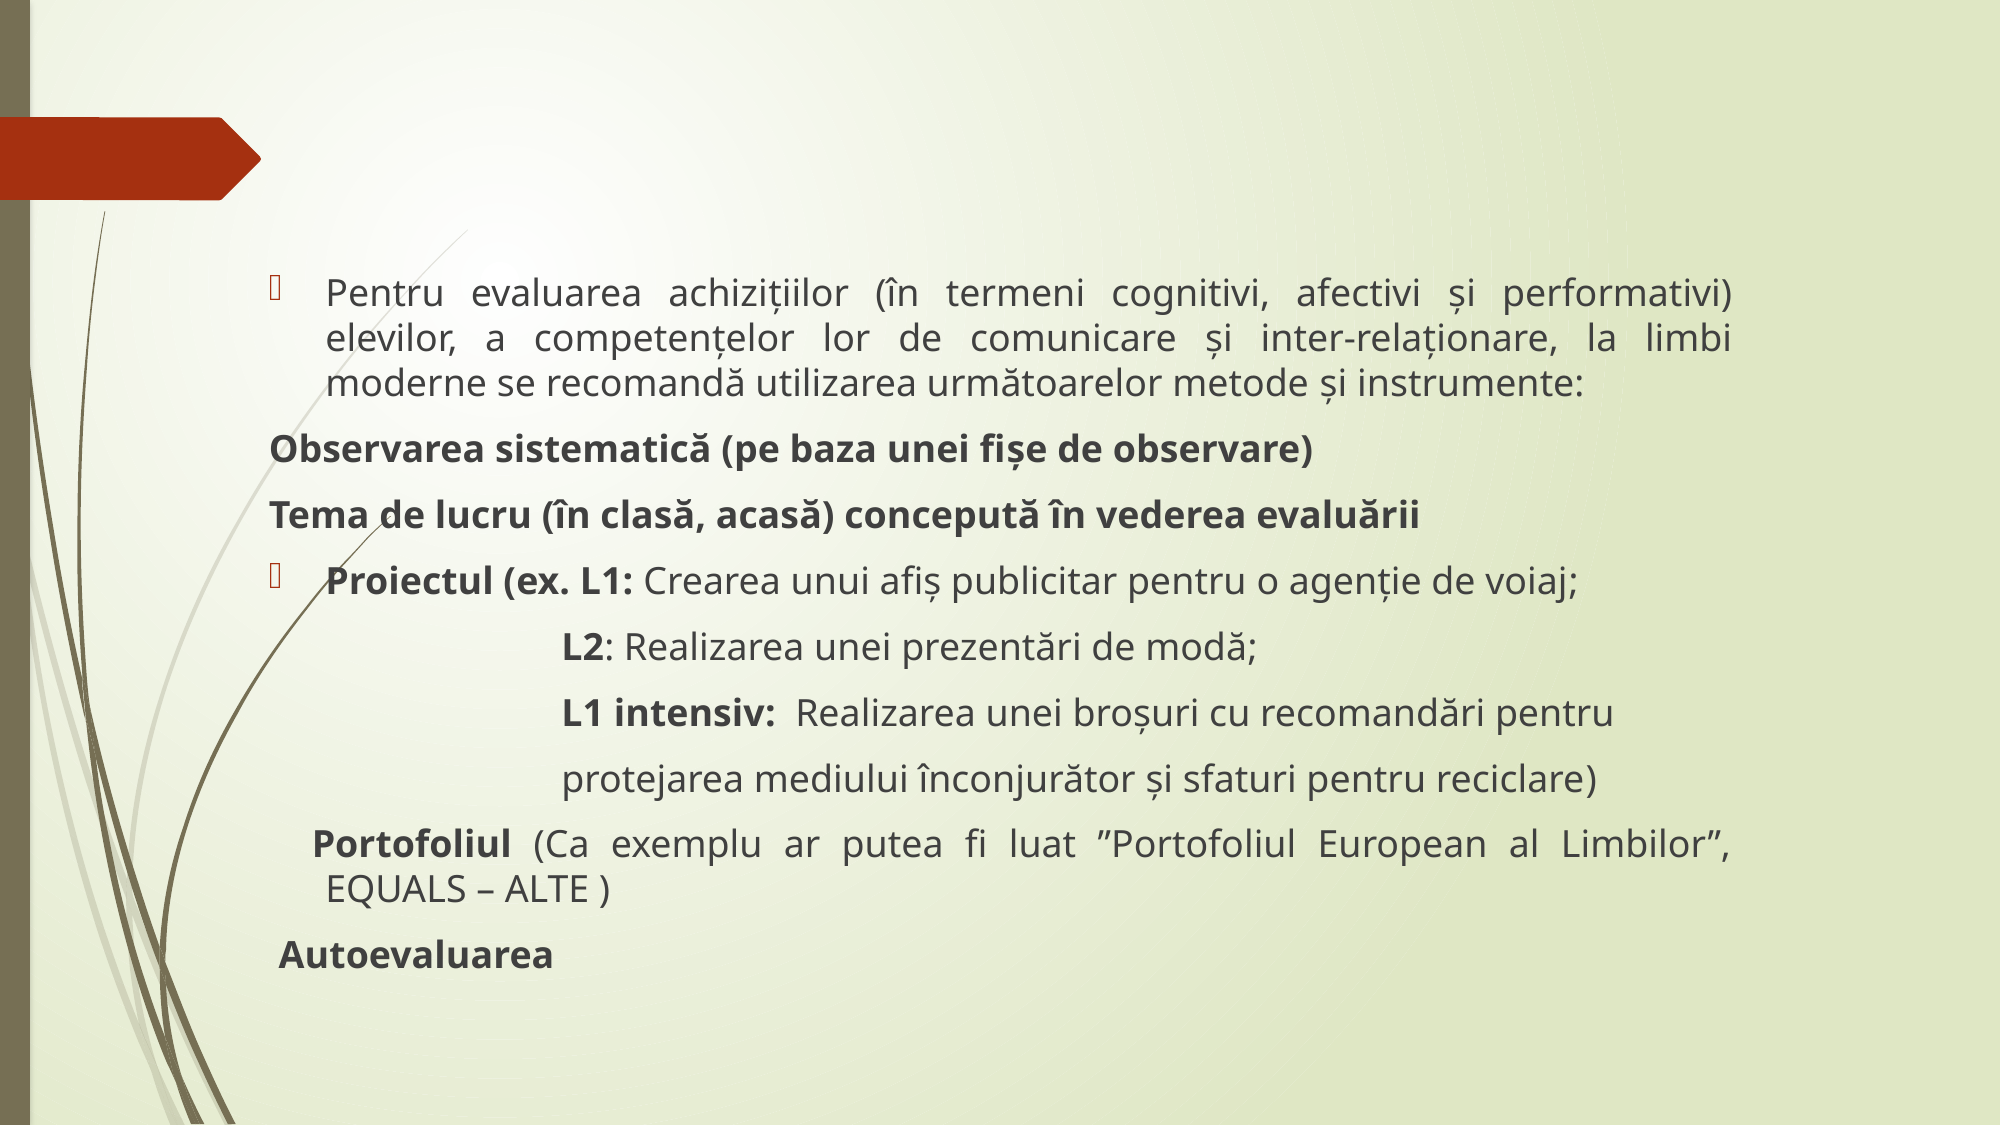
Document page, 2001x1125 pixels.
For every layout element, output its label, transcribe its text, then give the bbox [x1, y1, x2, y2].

list Pentru evaluarea achiziţiilor (în termeni cognitivi, afectivi şi performativi) elevilor, a competenţelor lor de comunicare şi inter-relaţionare, la limbi moderne se recomandă utilizarea următoarelor metode şi instrumente: Observarea sistematică (pe baza unei fişe de observare) Tema de lucru (în clasă, acasă) concepută în vederea evaluării Proiectul (ex. L1: Crearea unui afiș publicitar pentru o agenție de voiaj; L2: Realizarea unei prezentări de modă; L1 intensiv: Realizarea unei broșuri cu recomandări pentru protejarea mediului înconjurător și sfaturi pentru reciclare) Portofoliul (Ca exemplu ar putea fi luat ”Portofoliul European al Limbilor”, EQUALS – ALTE ) Autoevaluarea [254, 261, 1748, 992]
